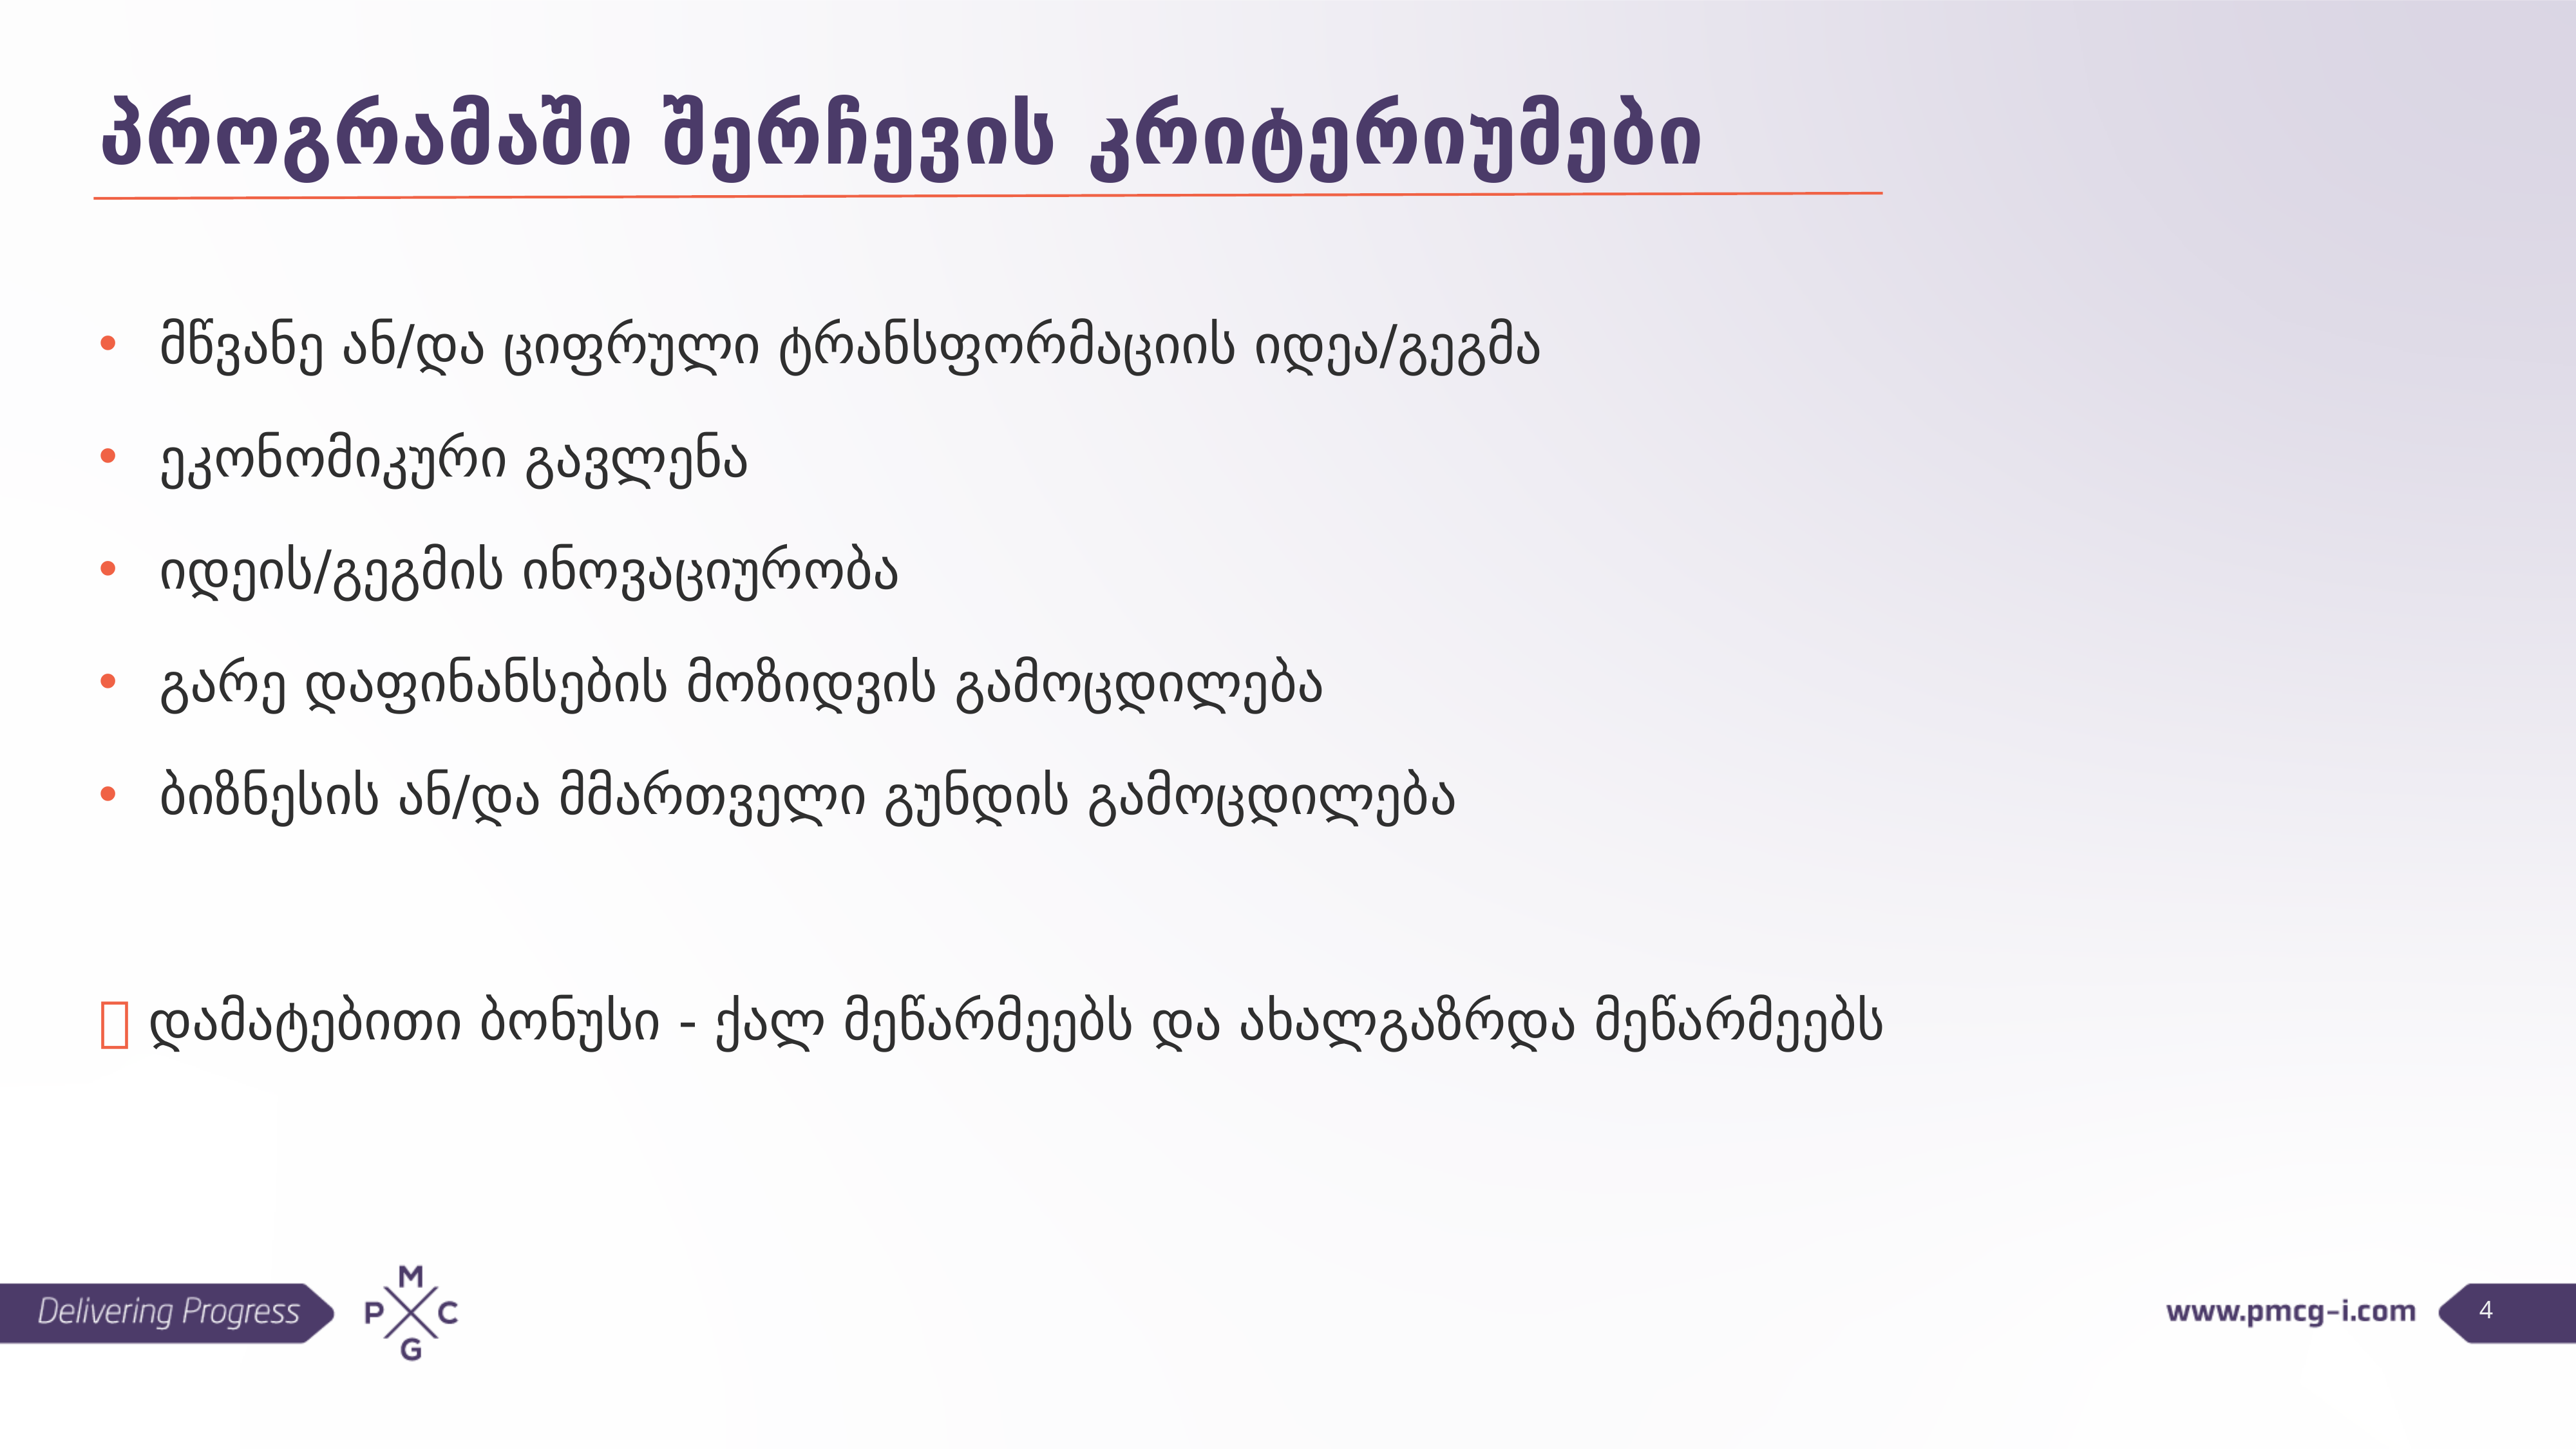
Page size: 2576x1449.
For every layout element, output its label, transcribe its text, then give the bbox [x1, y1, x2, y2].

text_box მწვანე ან/და ციფრული ტრანსფორმაციის იდეა/გეგმა ეკონომიკური გავლენა იდეის/გეგმის ინოვაციურობა გარე დაფინანსების მოზიდვის გამოცდილება ბიზნესის ან/და მმართველი გუნდის გამოცდილება  დამატებითი ბონუსი - ქალ მეწარმეებს და ახალგაზრდა მეწარმეებს [93, 272, 2439, 1191]
picture [0, 0, 2576, 1449]
text_box პროგრამაში შერჩევის კრიტერიუმები [93, 75, 1883, 272]
text_box 4 [2474, 1289, 2564, 1333]
